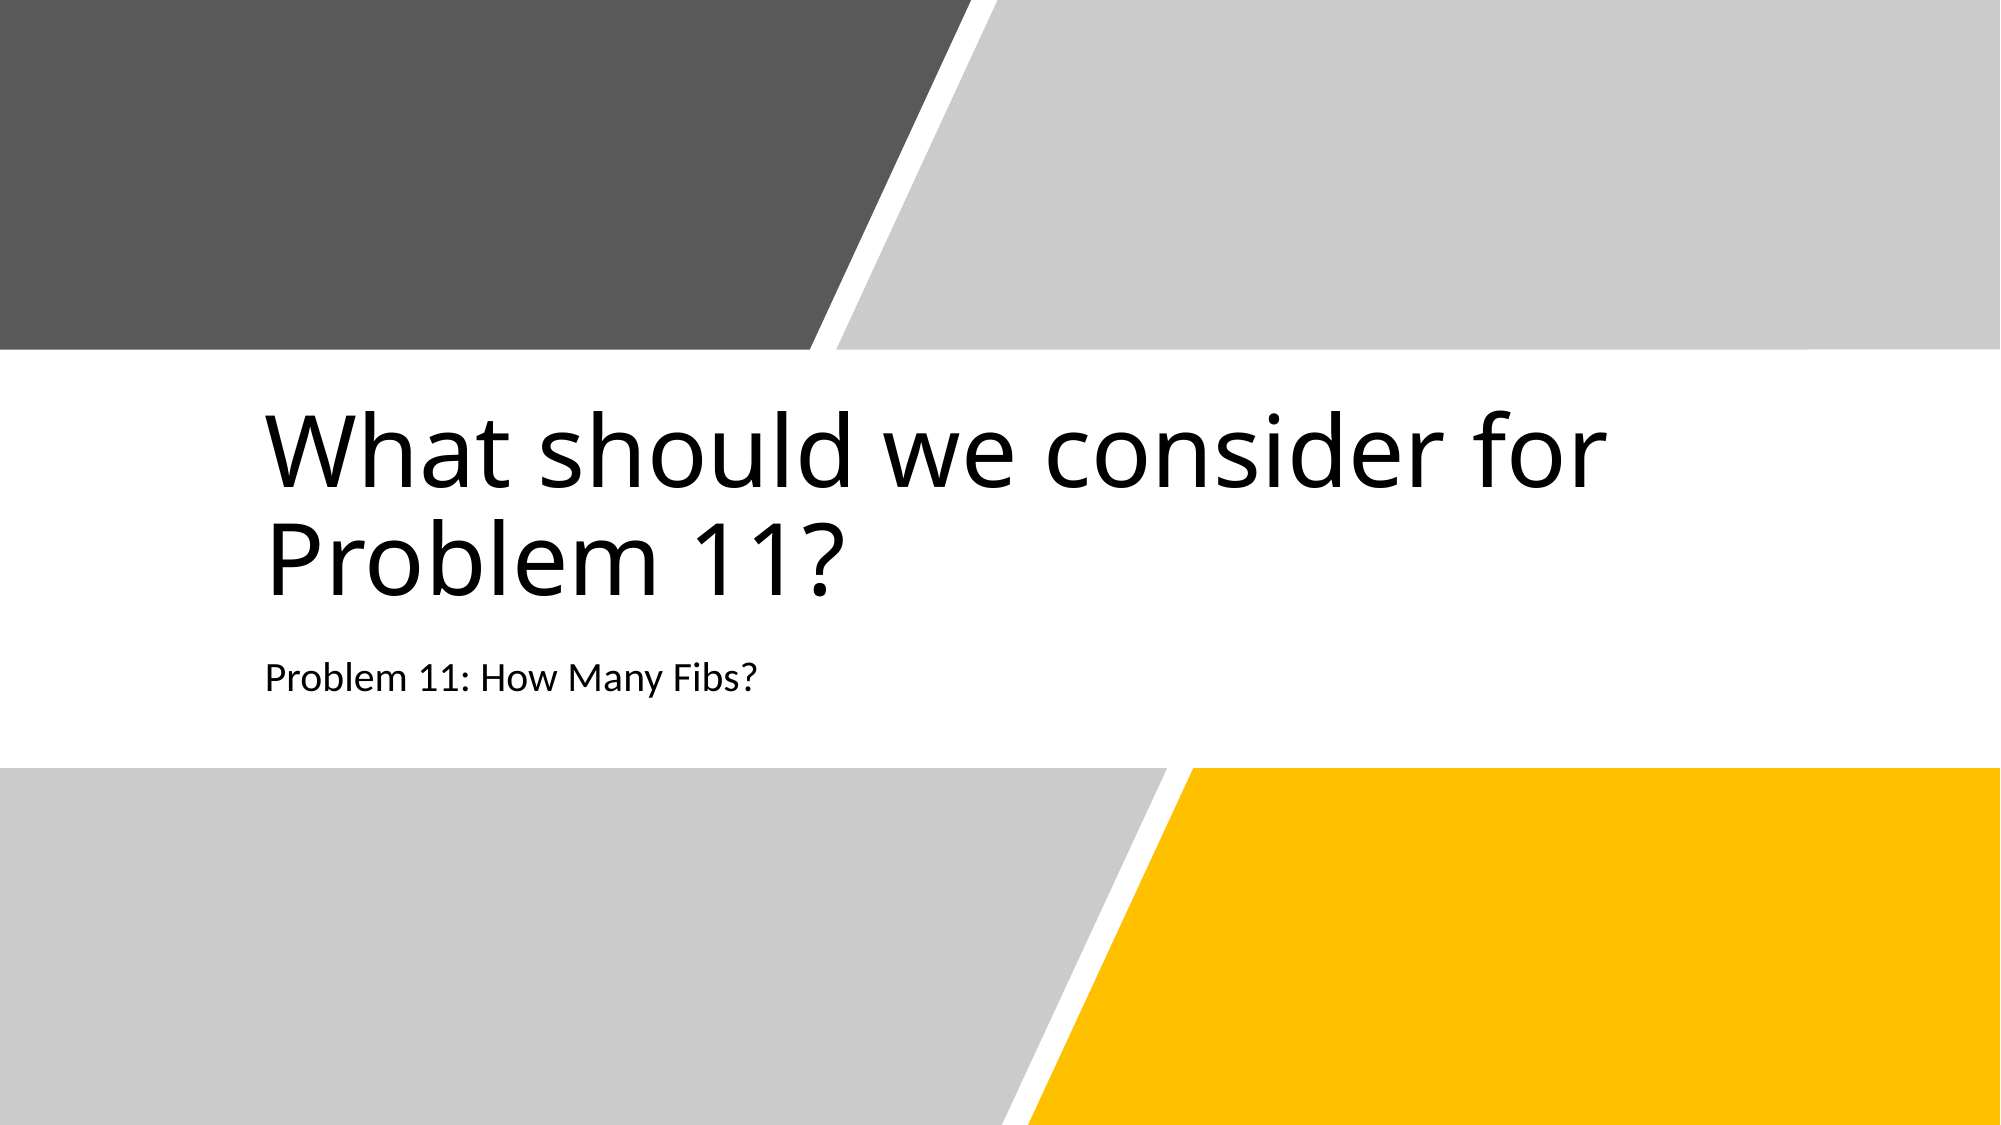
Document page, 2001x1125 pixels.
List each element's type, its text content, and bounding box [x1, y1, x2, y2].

text_box [834, 0, 2000, 351]
text_box [1007, 767, 1192, 1125]
text_box [0, 767, 1169, 1125]
text_box [0, 0, 973, 351]
title What should we consider for Problem 11? [249, 368, 1750, 625]
list Problem 11: How Many Fibs? [249, 647, 1750, 742]
text_box [1026, 767, 2000, 1125]
